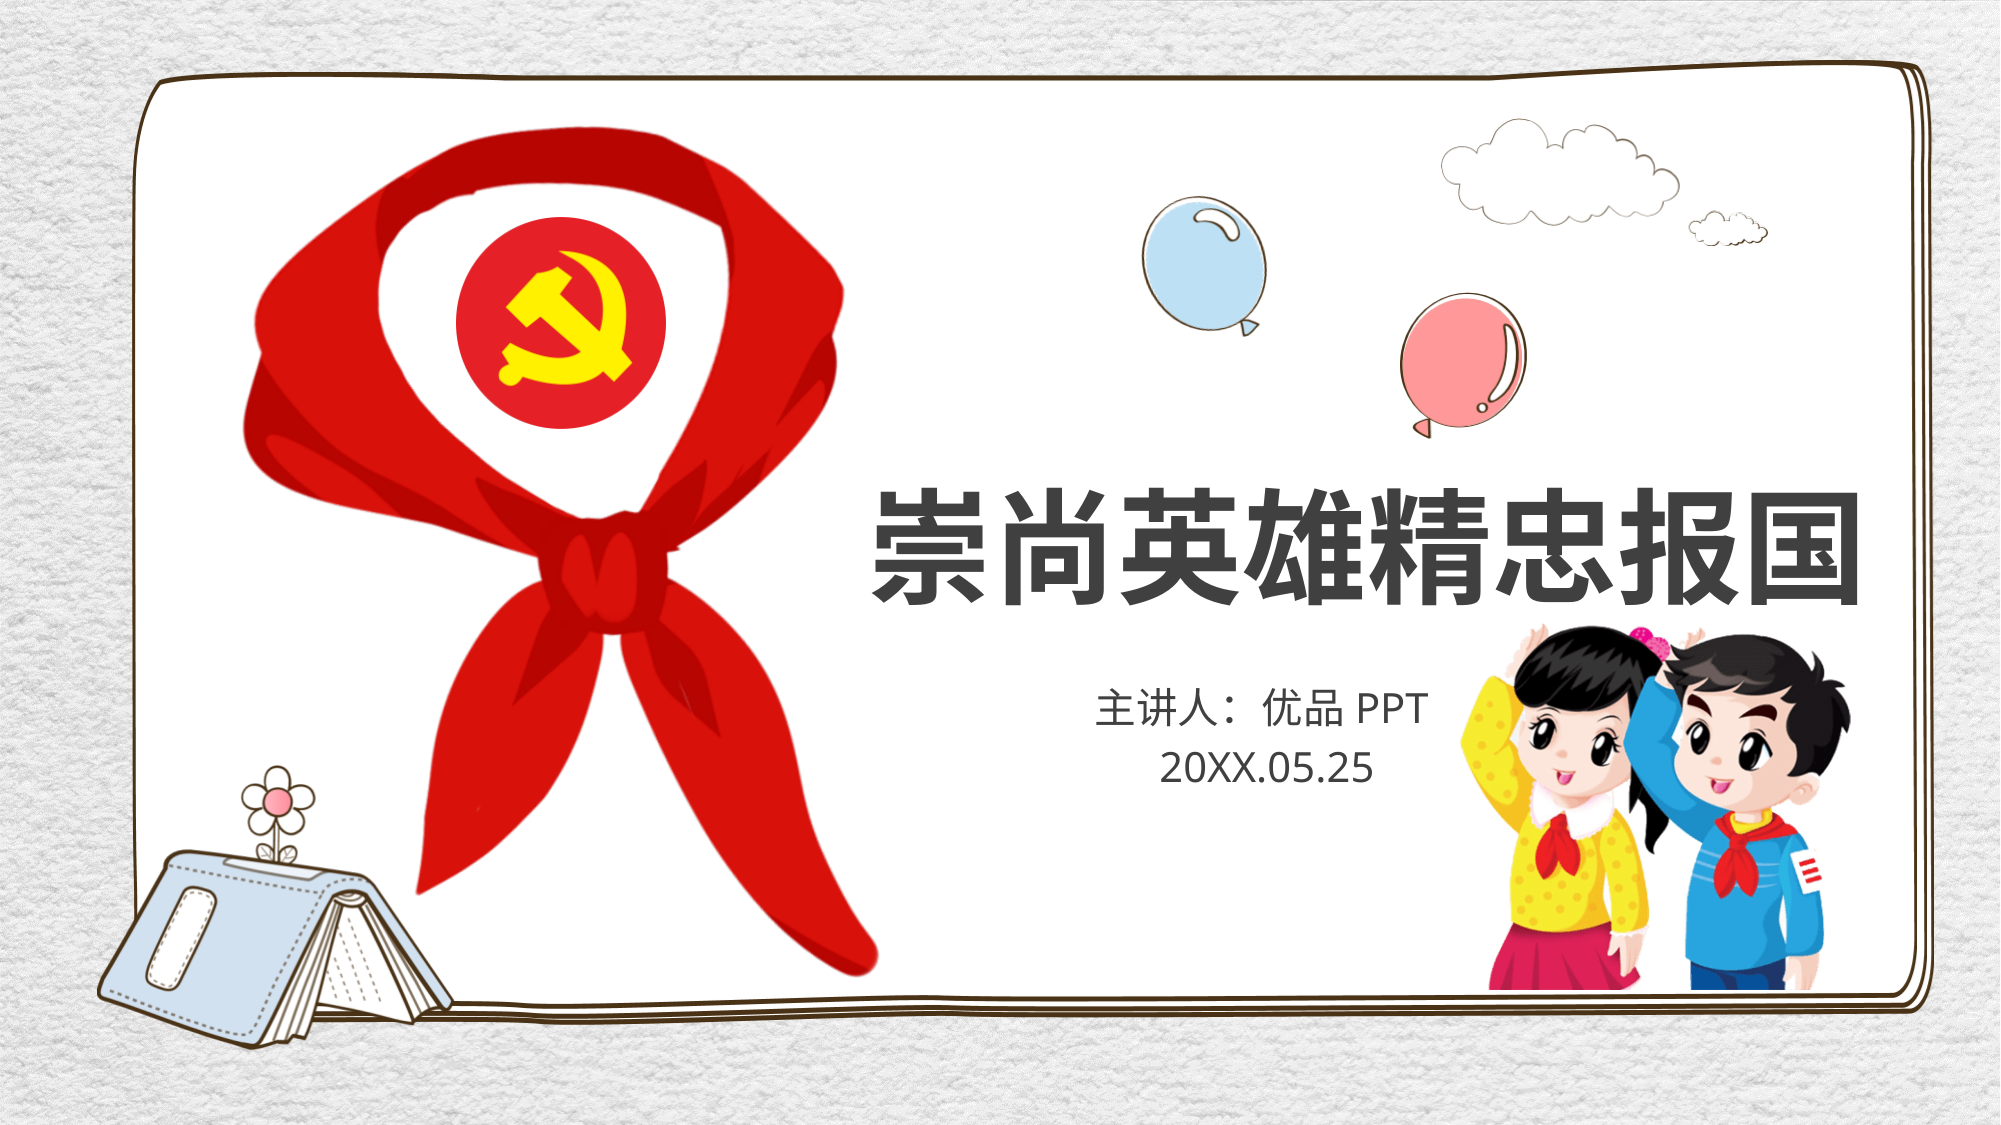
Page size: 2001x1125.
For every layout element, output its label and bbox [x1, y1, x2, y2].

text_box [132, 59, 1934, 1026]
picture [0, 0, 2001, 1125]
